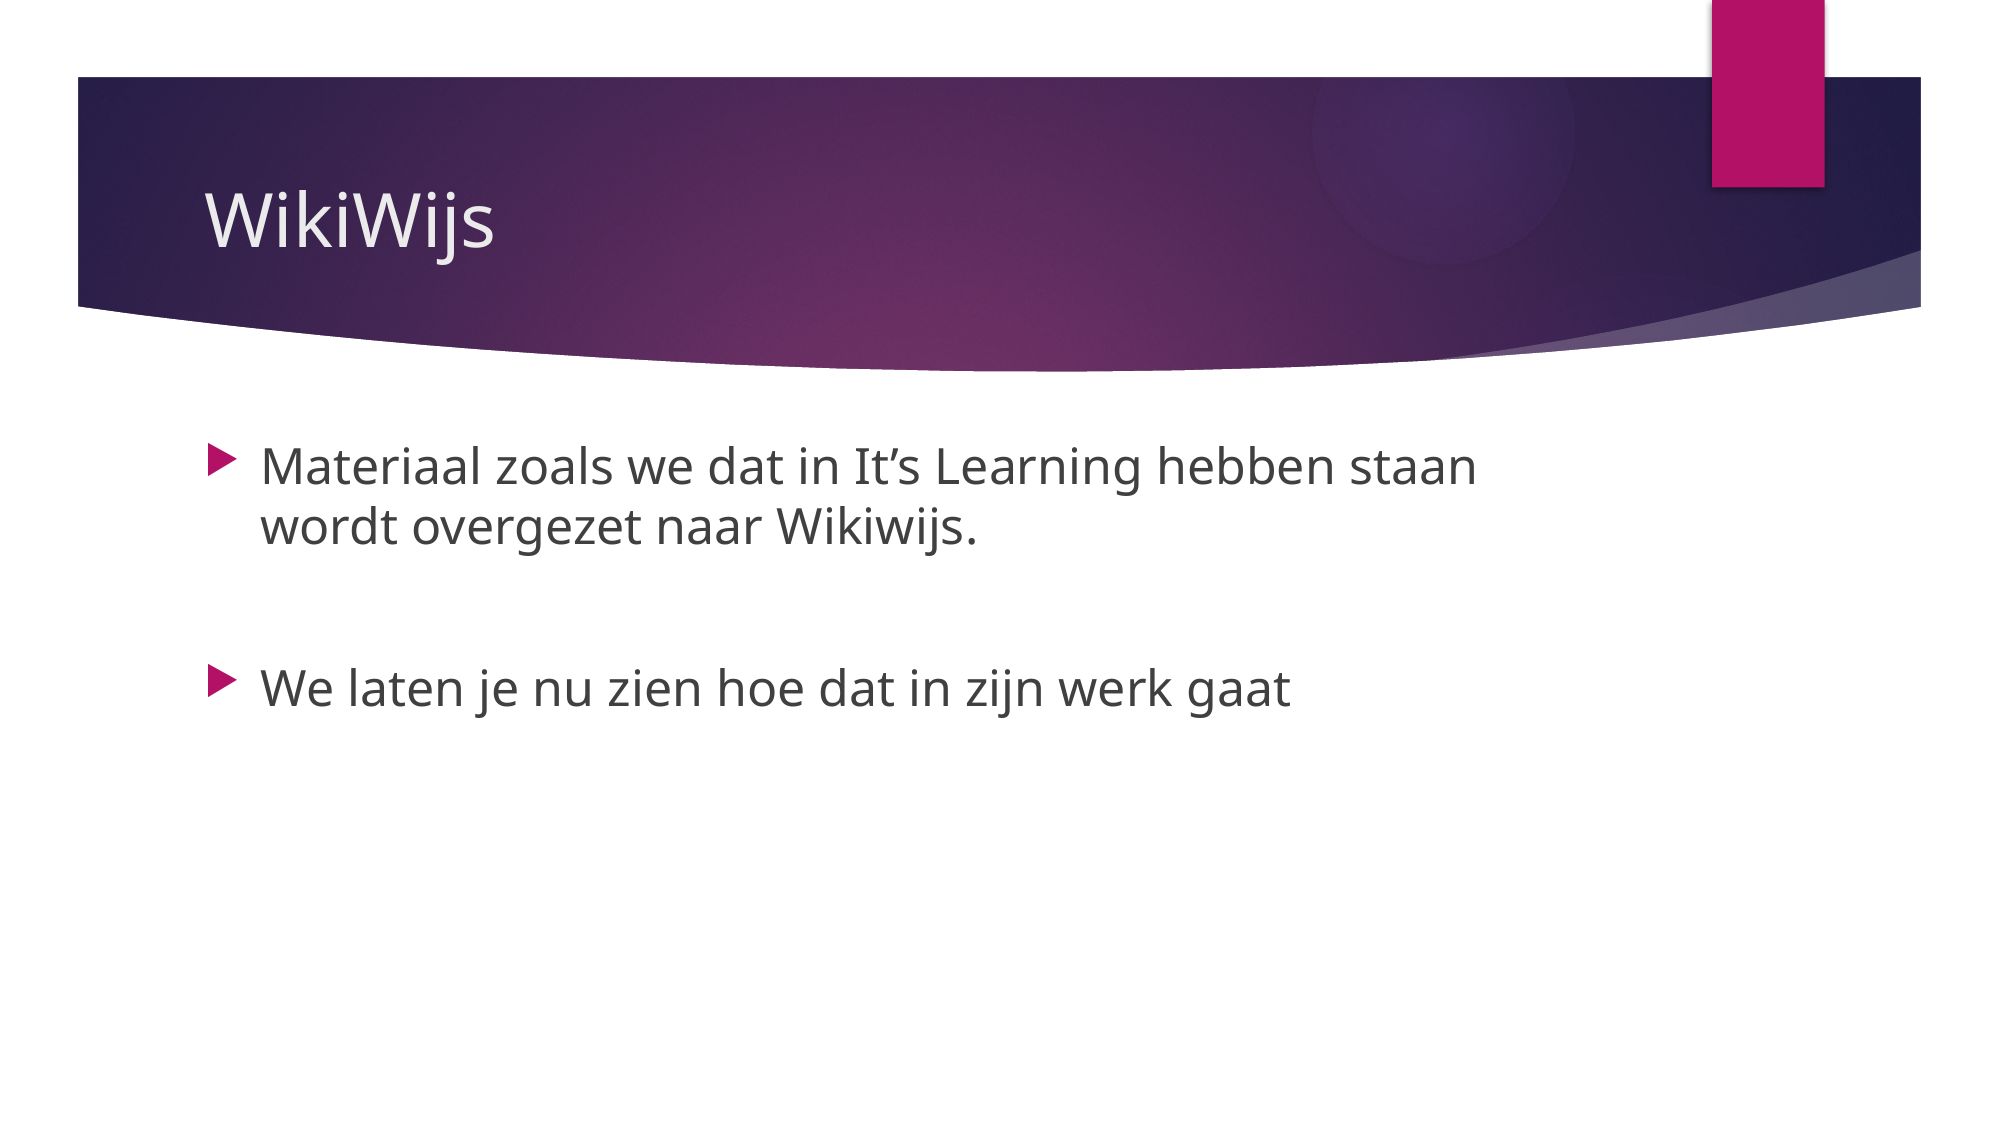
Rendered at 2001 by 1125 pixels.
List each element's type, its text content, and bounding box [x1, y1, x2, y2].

title WikiWijs [189, 159, 1627, 276]
list Materiaal zoals we dat in It’s Learning hebben staan wordt overgezet naar Wikiwijs. We laten je nu zien hoe dat in zijn werk gaat [189, 427, 1638, 988]
